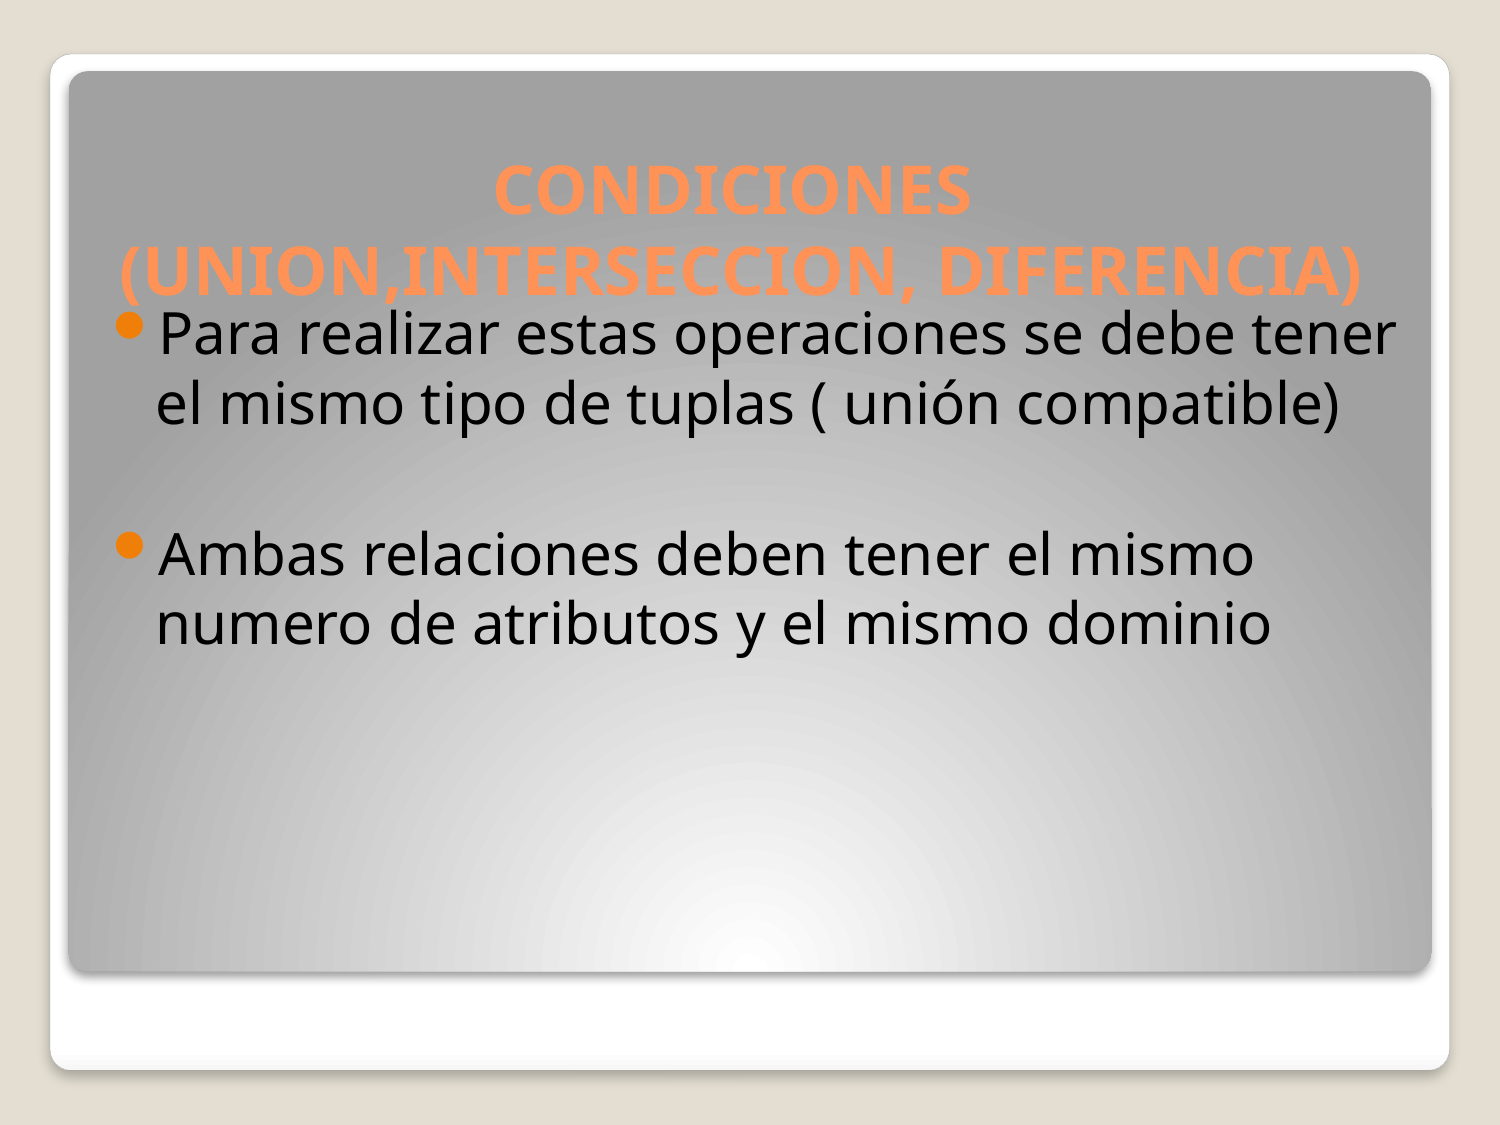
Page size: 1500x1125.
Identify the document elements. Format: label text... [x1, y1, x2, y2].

list Para realizar estas operaciones se debe tener el mismo tipo de tuplas ( unión compatible) Ambas relaciones deben tener el mismo numero de atributos y el mismo dominio [82, 281, 1425, 969]
title CONDICIONES (UNION,INTERSECCION, DIFERENCIA) [70, 82, 1413, 317]
